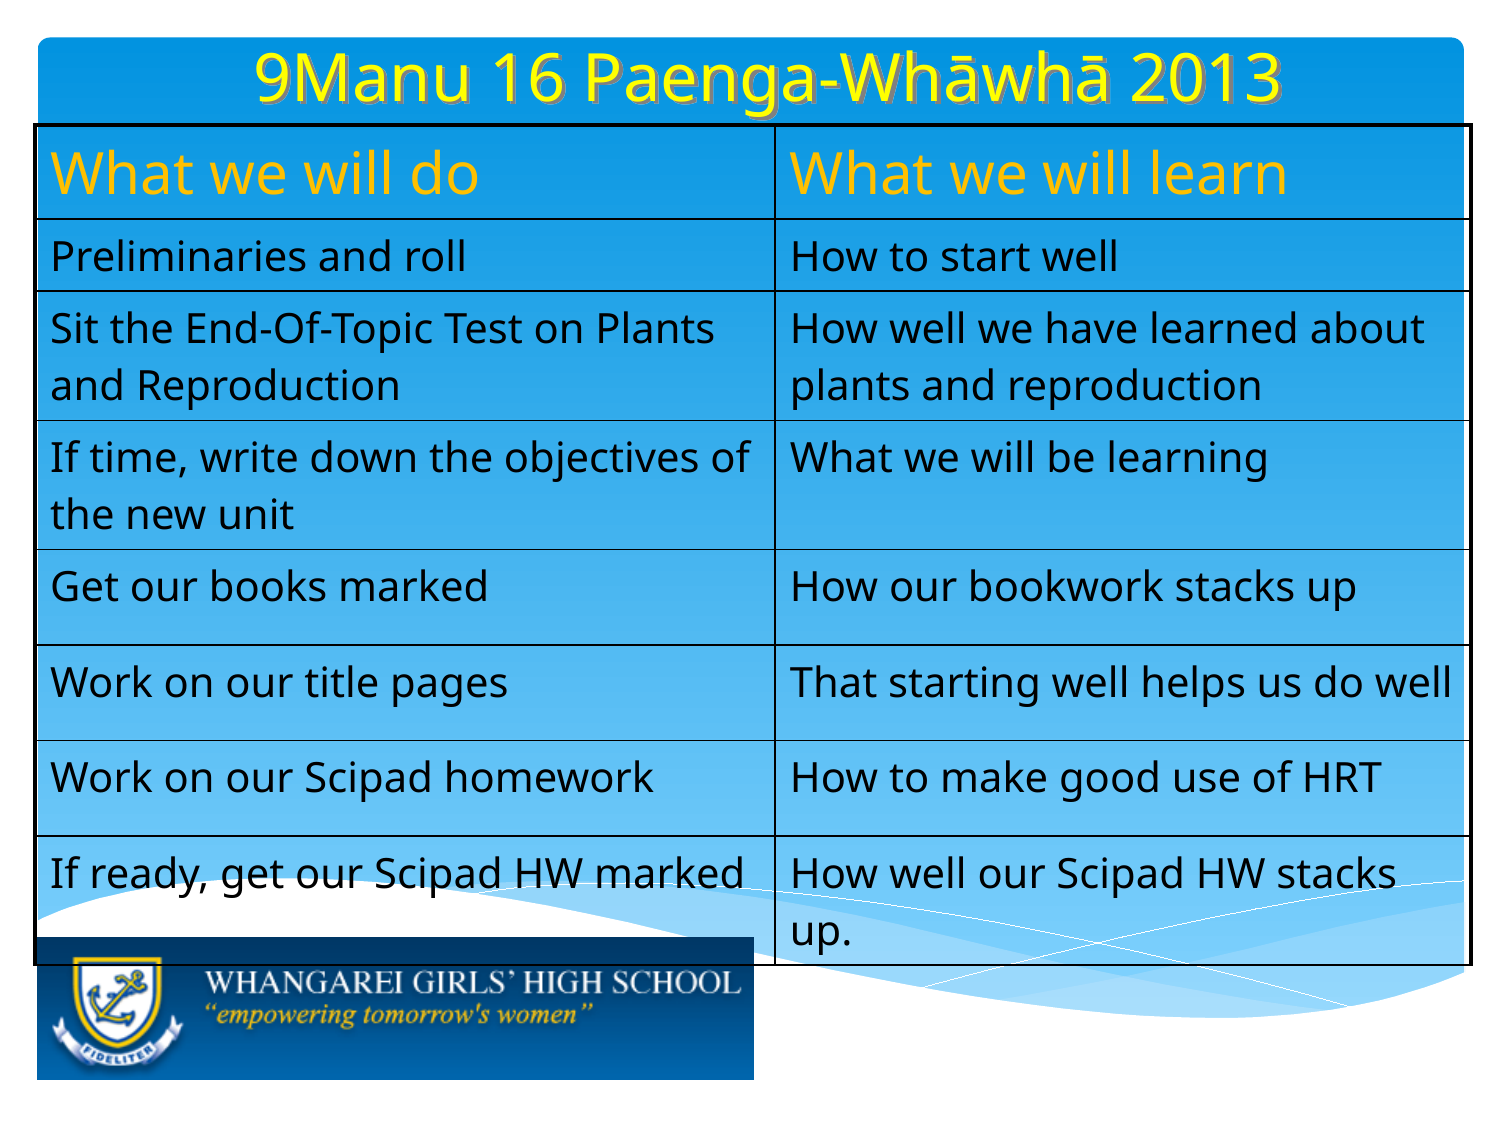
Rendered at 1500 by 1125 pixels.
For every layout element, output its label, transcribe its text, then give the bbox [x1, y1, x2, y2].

table_cell Work on our Scipad homework [37, 741, 774, 835]
table_cell Work on our title pages [37, 646, 774, 740]
table_cell That starting well helps us do well [776, 646, 1469, 740]
table_cell If time, write down the objectives of the new unit [37, 421, 774, 549]
table_cell How to make good use of HRT [776, 741, 1469, 835]
table_cell What we will be learning [776, 421, 1469, 549]
table_header What we will do [37, 127, 774, 218]
table_cell How well we have learned about plants and reproduction [776, 292, 1469, 420]
table_cell How well our Scipad HW stacks up. [776, 837, 1469, 964]
table_cell Get our books marked [37, 550, 774, 644]
picture [37, 937, 754, 1080]
table_cell How to start well [776, 220, 1469, 290]
table_cell How our bookwork stacks up [776, 550, 1469, 644]
text_box 9Manu 16 Paenga-Whāwhā 2013 [162, 24, 1375, 123]
table_header What we will learn [776, 127, 1469, 218]
table_cell Sit the End-Of-Topic Test on Plants and Reproduction [37, 292, 774, 420]
table_cell Preliminaries and roll [37, 220, 774, 290]
table_cell If ready, get our Scipad HW marked [37, 837, 774, 964]
